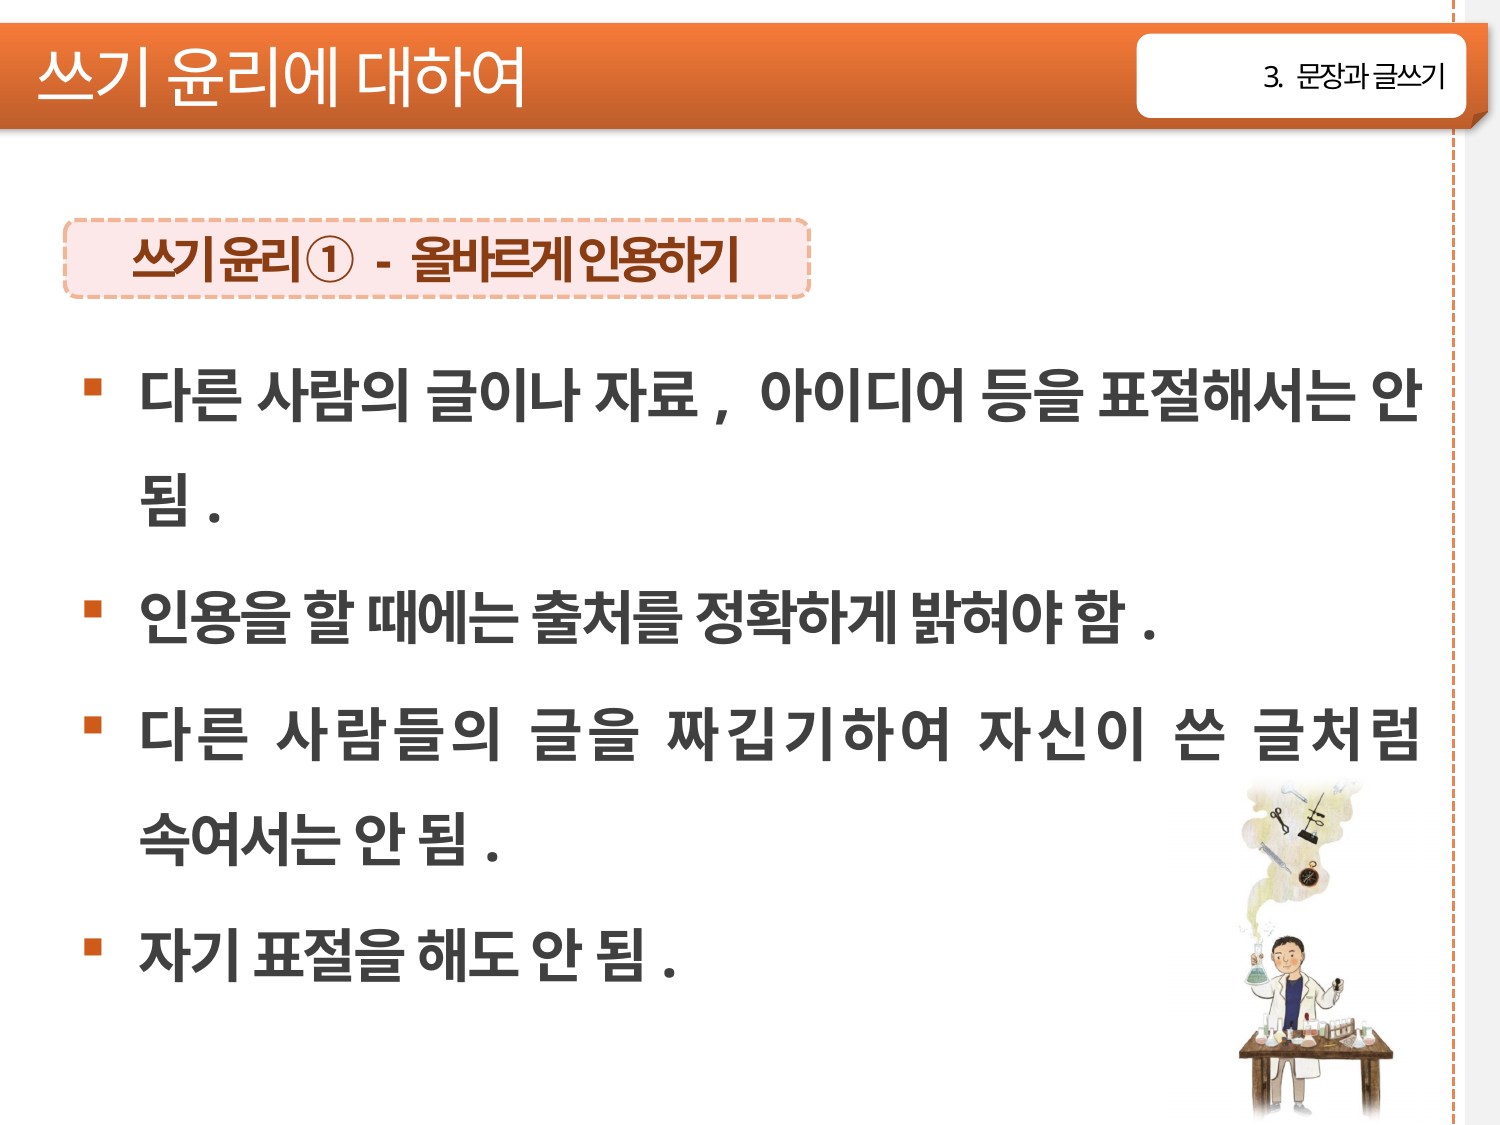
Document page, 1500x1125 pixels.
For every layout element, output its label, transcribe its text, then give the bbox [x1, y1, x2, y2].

picture [1163, 774, 1444, 1124]
text_box 쓰기 윤리 ① - 올바르게 인용하기 [62, 217, 812, 299]
text_box 3. 문장과 글쓰기 [1134, 31, 1469, 121]
text_box 다른 사람의 글이나 자료, 아이디어 등을 표절해서는 안 됨. 인용을 할 때에는 출처를 정확하게 밝혀야 함. 다른 사람들의 글을 짜깁기하여 자신이 쓴 글처럼 속여서는 안 됨. 자기 표절을 해도 안 됨. [64, 302, 1436, 1012]
list 쓰기 윤리에 대하여 [0, 23, 1211, 129]
